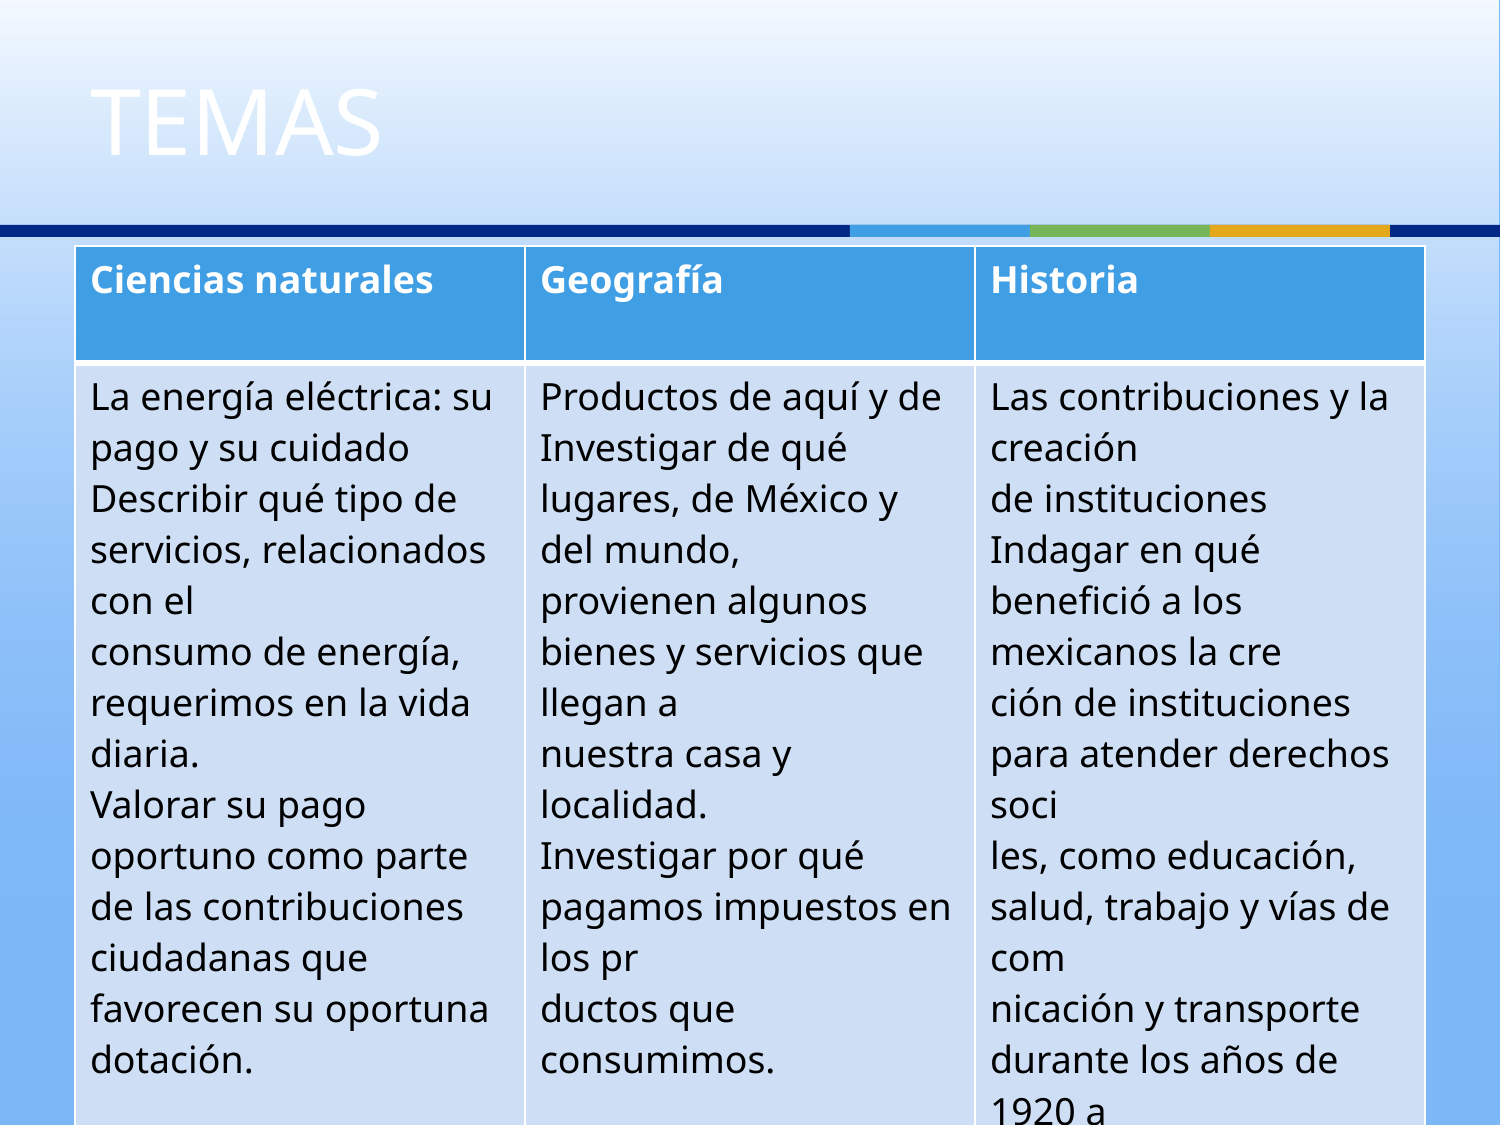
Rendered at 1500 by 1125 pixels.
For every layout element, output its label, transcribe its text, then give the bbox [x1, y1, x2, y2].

table_cell Productos de aquí y de Investigar de qué lugares, de México y del mundo, provienen algunos bienes y servicios que llegan a nuestra casa y localidad. Investigar por qué pagamos impuestos en los pr ductos que consumimos. [526, 366, 974, 1125]
table_header Historia [976, 247, 1424, 360]
title TEMAS [75, 24, 1425, 213]
table_cell La energía eléctrica: su pago y su cuidado Describir qué tipo de servicios, relacionados con el consumo de energía, requerimos en la vida diaria. Valorar su pago oportuno como parte de las contribuciones ciudadanas que favorecen su oportuna dotación. [76, 366, 524, 1125]
table_header Geografía [526, 247, 974, 360]
table_cell Las contribuciones y la creación de instituciones Indagar en qué benefició a los mexicanos la cre ción de instituciones para atender derechos soci les, como educación, salud, trabajo y vías de com nicación y transporte durante los años de 1920 a 1970. [976, 366, 1424, 1125]
table_header Ciencias naturales [76, 247, 524, 360]
